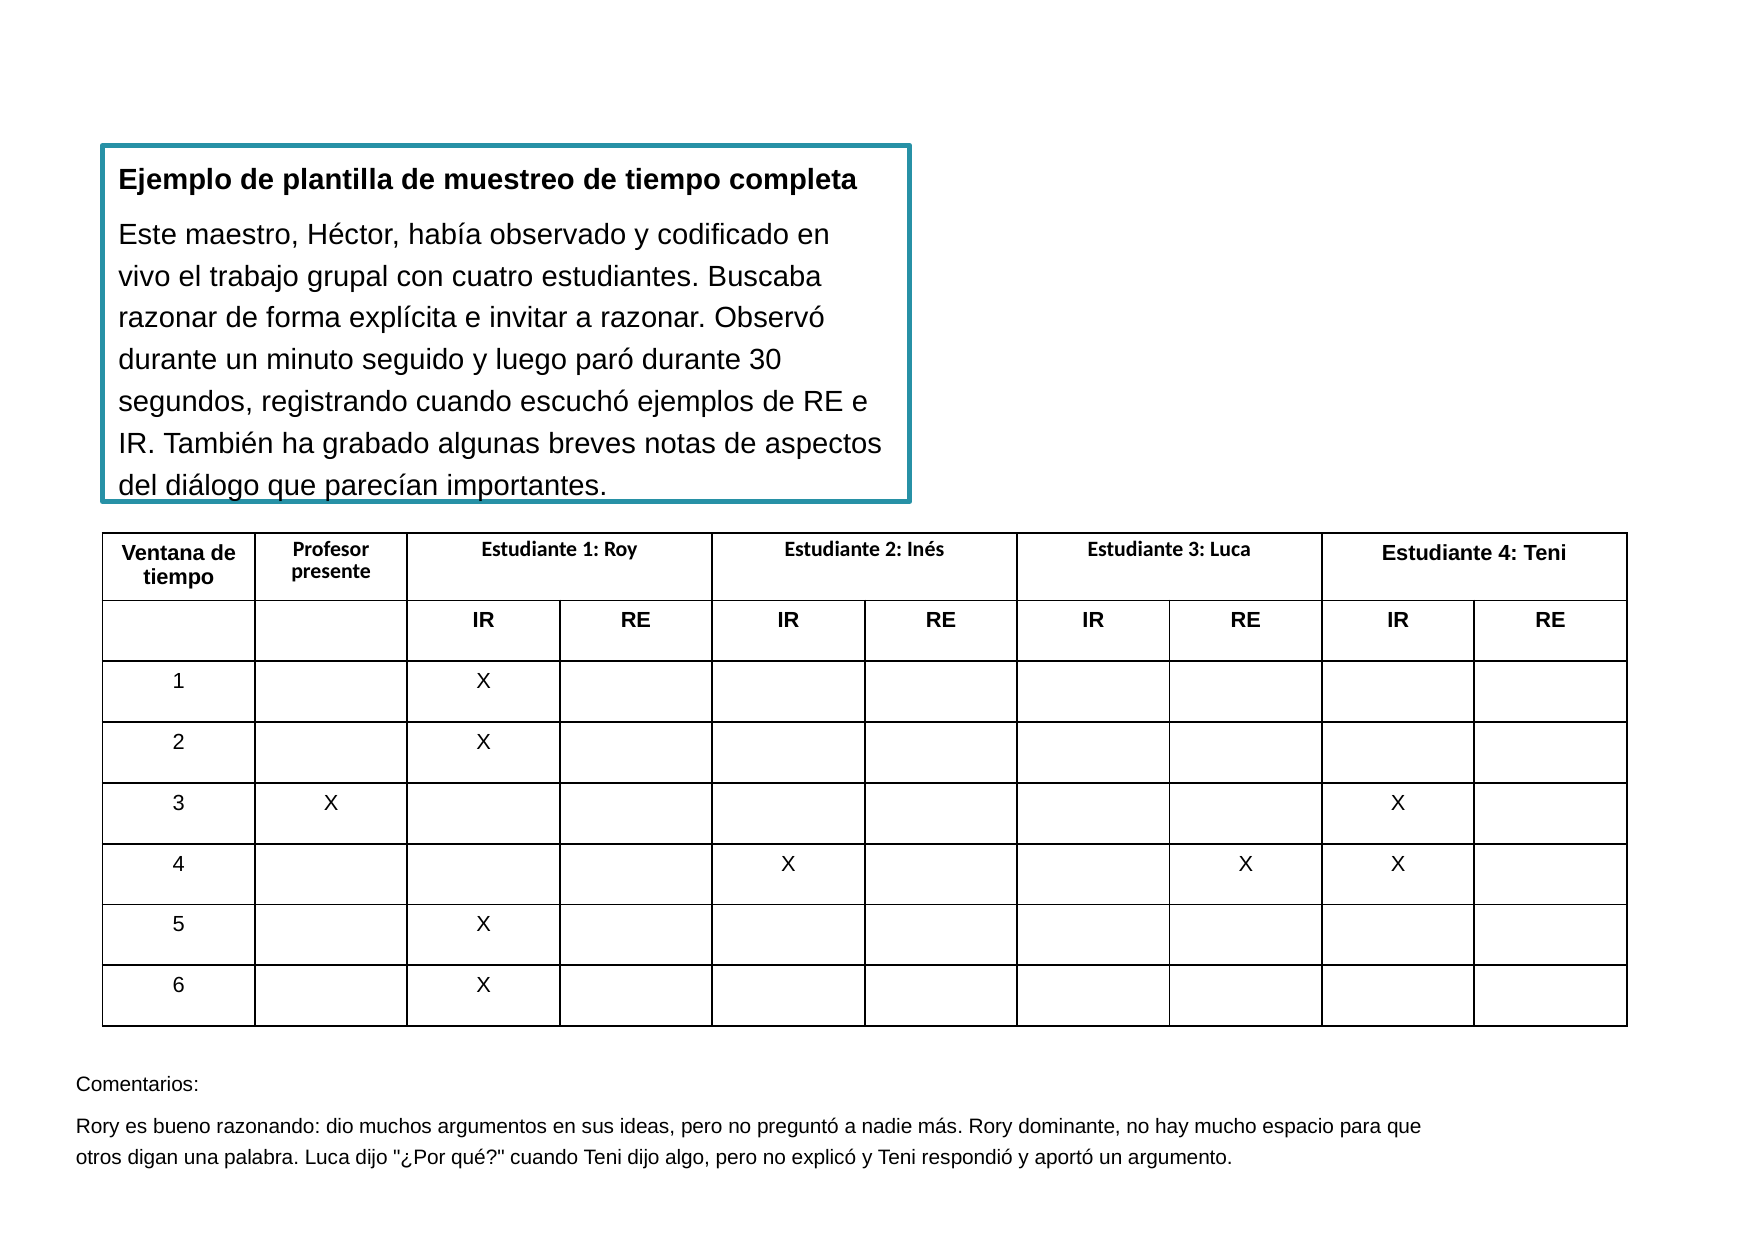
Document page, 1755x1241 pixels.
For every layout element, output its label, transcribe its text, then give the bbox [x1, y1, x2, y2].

table_cell [256, 662, 406, 721]
table_cell RE [1170, 601, 1321, 660]
table_cell [713, 966, 864, 1025]
table_cell [713, 905, 864, 964]
table_cell [866, 845, 1016, 904]
table_cell [103, 601, 254, 660]
table_cell [561, 845, 711, 904]
text_box Ejemplo de plantilla de muestreo de tiempo completa Este maestro, Héctor, había observado y codificado en vivo el trabajo grupal con cuatro estudiantes. Buscaba razonar de forma explícita e invitar a razonar. Observó durante un minuto seguido y luego paró durante 30 segundos, registrando cuando escuchó ejemplos de RE e IR. También ha grabado algunas breves notas de aspectos del diálogo que parecían importantes. [102, 145, 910, 502]
table_cell IR [1018, 601, 1169, 660]
table_cell X [408, 662, 559, 721]
table_cell IR [408, 601, 559, 660]
table_cell [1018, 966, 1169, 1025]
table_cell [866, 662, 1016, 721]
table_cell X [1170, 845, 1321, 904]
table_cell [561, 784, 711, 843]
table_cell X [256, 784, 406, 843]
table_cell [1475, 662, 1626, 721]
table_cell X [1323, 845, 1473, 904]
table_cell RE [561, 601, 711, 660]
table_cell [1170, 662, 1321, 721]
table_cell [713, 662, 864, 721]
table_cell IR [713, 601, 864, 660]
table_header Profesor presente [256, 534, 406, 600]
table_cell [1170, 723, 1321, 782]
table_cell RE [1475, 601, 1626, 660]
table_cell [713, 723, 864, 782]
table_cell [256, 845, 406, 904]
table_cell [1475, 966, 1626, 1025]
table_cell [866, 784, 1016, 843]
table_cell [256, 905, 406, 964]
table_cell [561, 723, 711, 782]
table_cell X [408, 723, 559, 782]
table_header Estudiante 2: Inés [713, 534, 1016, 600]
table_cell [1018, 723, 1169, 782]
table_cell [1170, 905, 1321, 964]
table_cell 2 [103, 723, 254, 782]
table_cell [256, 966, 406, 1025]
table_cell [1475, 905, 1626, 964]
table_cell [1018, 845, 1169, 904]
table_header Estudiante 4: Teni [1323, 534, 1626, 600]
table_cell [1018, 905, 1169, 964]
table_cell X [408, 905, 559, 964]
table_cell [256, 723, 406, 782]
table_cell [561, 905, 711, 964]
table_cell X [408, 966, 559, 1025]
table_cell [1323, 723, 1473, 782]
table_cell [1018, 662, 1169, 721]
table_cell [256, 601, 406, 660]
table_header Estudiante 1: Roy [408, 534, 711, 600]
table_cell [1323, 905, 1473, 964]
table_cell 3 [103, 784, 254, 843]
table_cell [866, 966, 1016, 1025]
table_cell 5 [103, 905, 254, 964]
table_cell IR [1323, 601, 1473, 660]
table_cell [866, 905, 1016, 964]
table_cell X [1323, 784, 1473, 843]
table_cell X [713, 845, 864, 904]
table_cell [1475, 784, 1626, 843]
table_cell [1170, 966, 1321, 1025]
table_header Estudiante 3: Luca [1018, 534, 1321, 600]
table_cell [1475, 723, 1626, 782]
table_header Ventana de tiempo [103, 534, 254, 600]
table_cell [408, 845, 559, 904]
table_cell [408, 784, 559, 843]
text_box Comentarios: Rory es bueno razonando: dio muchos argumentos en sus ideas, pero no preguntó a nadie más. Rory dominante, no hay mucho espacio para que otros digan una palabra. Luca dijo "¿Por qué?" cuando Teni dijo algo, pero no explicó y Teni respondió y aportó un argumento. [73, 1068, 1443, 1169]
table_cell [713, 784, 864, 843]
table_cell [1018, 784, 1169, 843]
table_cell [1170, 784, 1321, 843]
table_cell [561, 966, 711, 1025]
table_cell [561, 662, 711, 721]
table_cell 1 [103, 662, 254, 721]
table_cell 6 [103, 966, 254, 1025]
table_cell 4 [103, 845, 254, 904]
table_cell [1323, 966, 1473, 1025]
table_cell [1323, 662, 1473, 721]
table_cell [866, 723, 1016, 782]
table_cell [1475, 845, 1626, 904]
table_cell RE [866, 601, 1016, 660]
